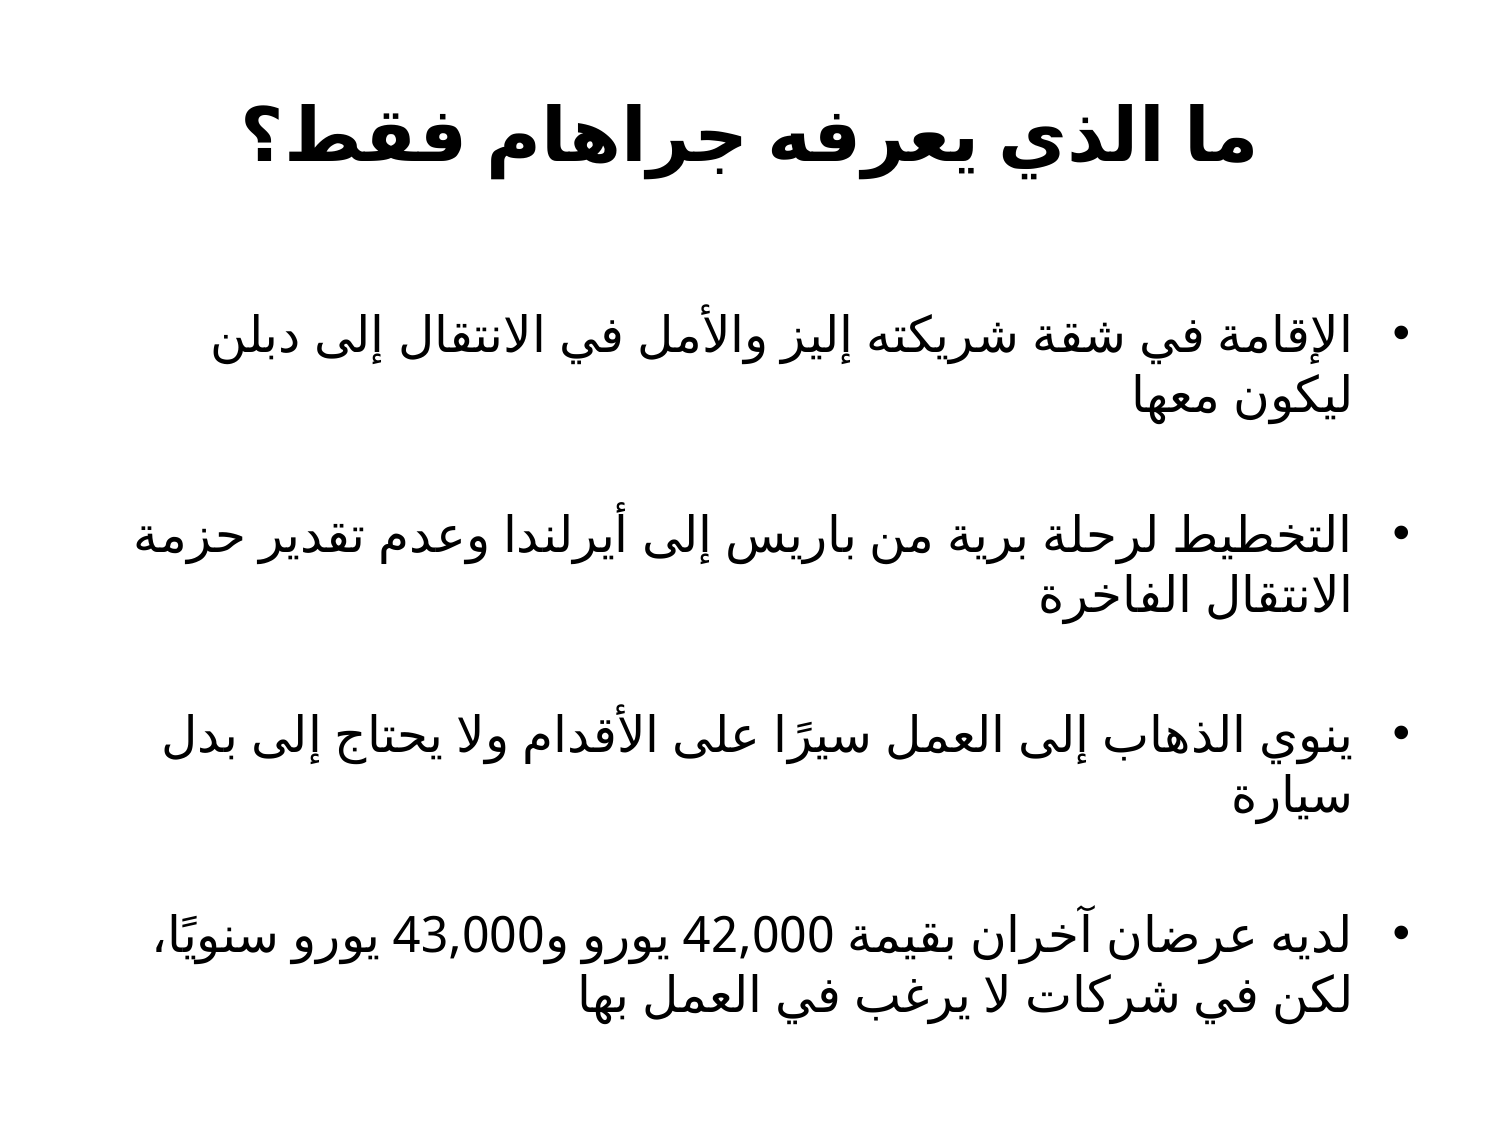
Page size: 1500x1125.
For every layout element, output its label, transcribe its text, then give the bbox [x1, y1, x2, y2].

title ما الذي يعرفه جراهام فقط؟ [75, 37, 1425, 225]
list الإقامة في شقة شريكته إليز والأمل في الانتقال إلى دبلن ليكون معها التخطيط لرحلة برية من باريس إلى أيرلندا وعدم تقدير حزمة الانتقال الفاخرة ينوي الذهاب إلى العمل سيرًا على الأقدام ولا يحتاج إلى بدل سيارة لديه عرضان آخران بقيمة 42,000 يورو و43,000 يورو سنويًا، لكن في شركات لا يرغب في العمل بها [75, 295, 1425, 1038]
